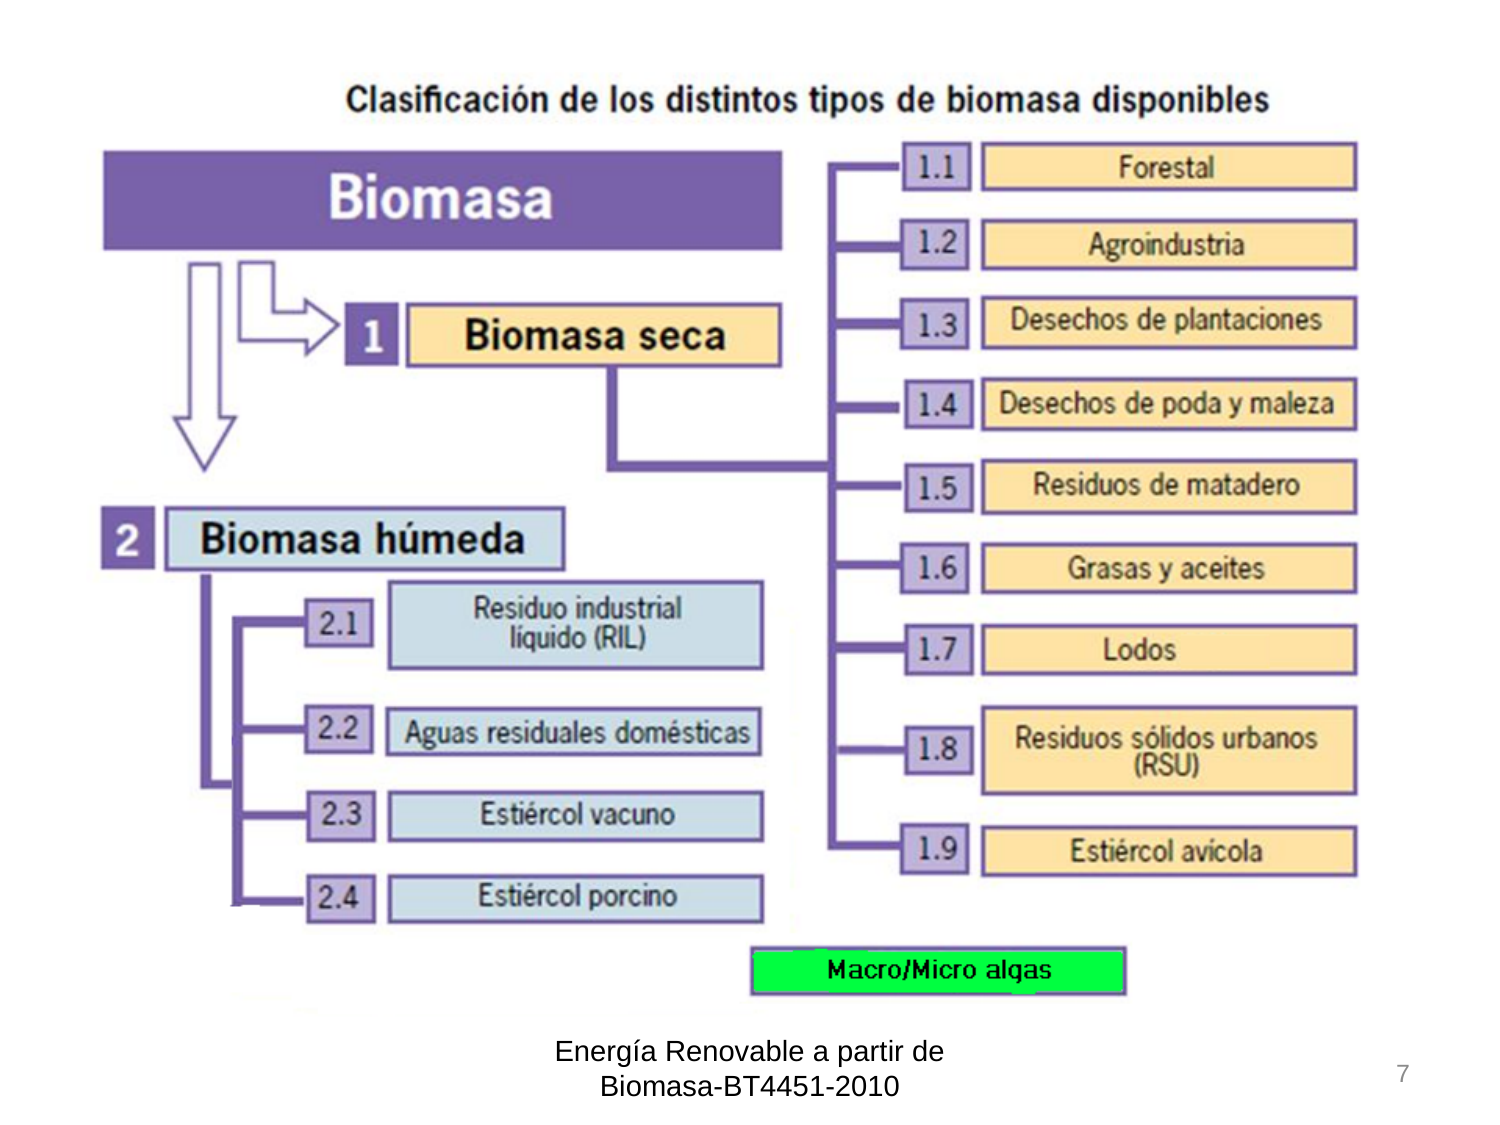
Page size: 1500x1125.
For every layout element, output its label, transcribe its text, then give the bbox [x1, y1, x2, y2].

picture [34, 46, 1431, 1021]
text_box 7 [1074, 1042, 1425, 1103]
footer Energía Renovable a partir de Biomasa-BT4451-2010 [512, 1029, 988, 1103]
